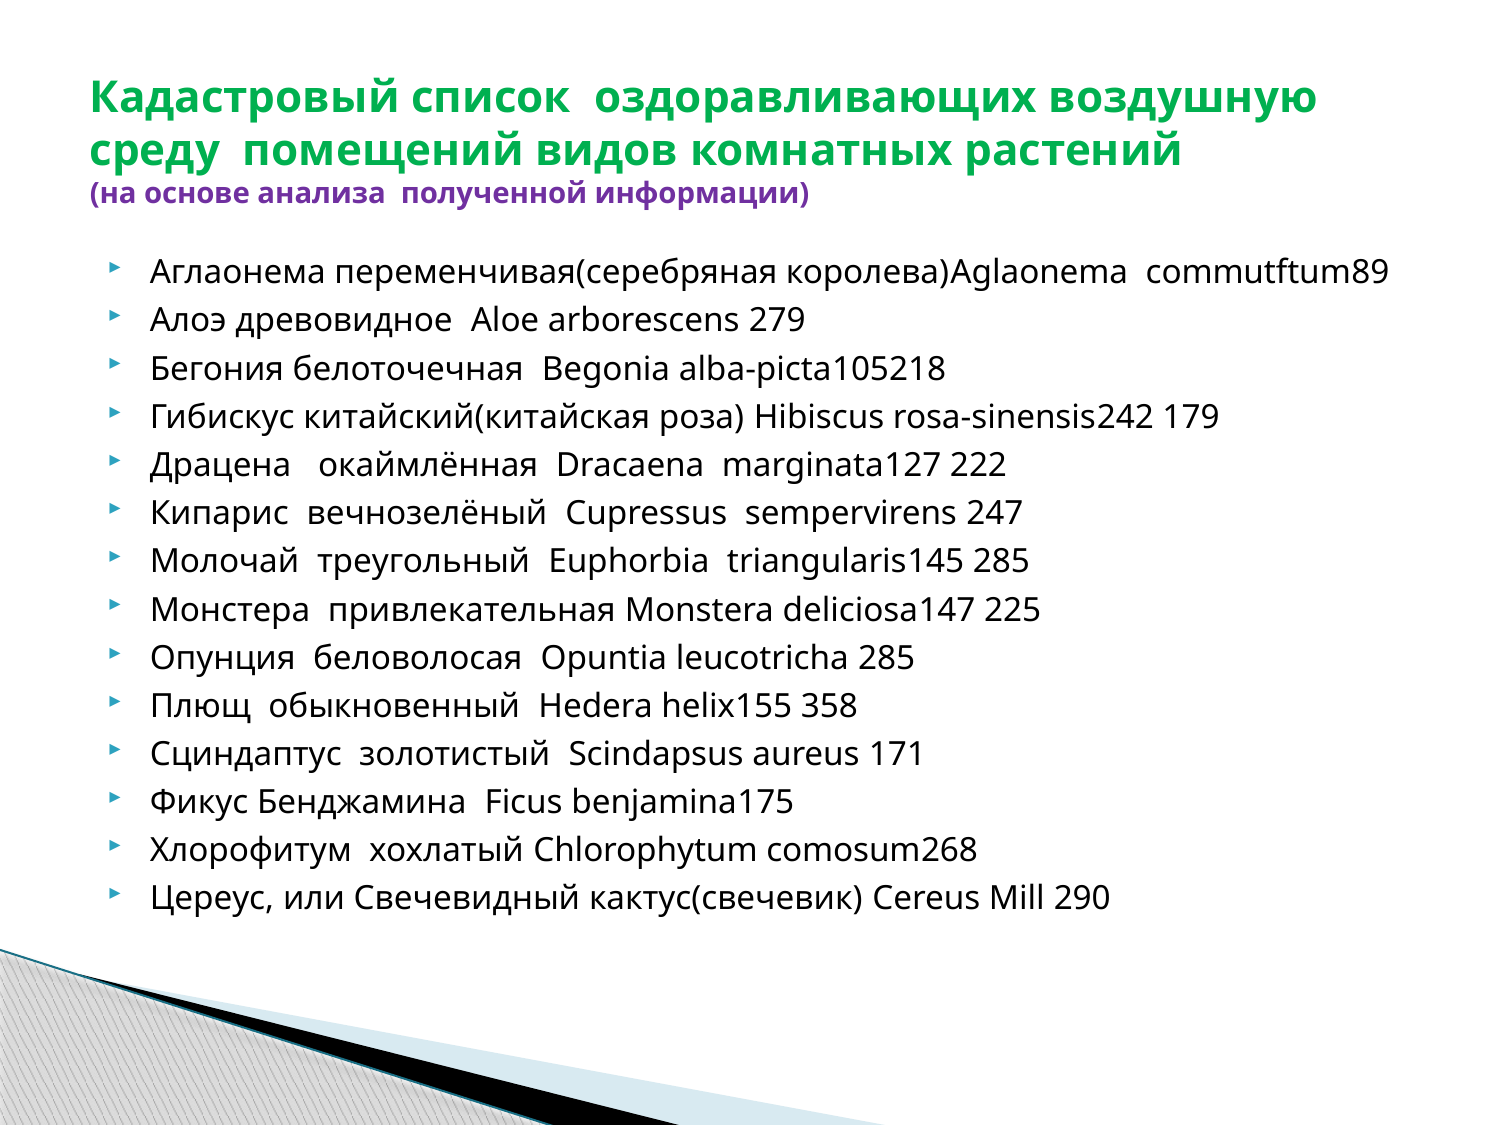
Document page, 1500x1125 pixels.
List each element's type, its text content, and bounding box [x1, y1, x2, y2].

list Аглаонема переменчивая(серебряная королева)Aglaonema commutftum89 Алоэ древовидное Aloe arborescens 279 Бегония белоточечная Begonia alba-picta105218 Гибискус китайский(китайская роза) Hibiscus rosa-sinensis242 179 Драцена окаймлённая Dracaena marginata127 222 Кипарис вечнозелёный Cupressus sempervirens 247 Молочай треугольный Euphorbia triangularis145 285 Монстера привлекательная Monstera deliciosa147 225 Опунция беловолосая Opuntia leucotricha 285 Плющ обыкновенный Hedera helix155 358 Сциндаптус золотистый Scindapsus aureus 171 Фикус Бенджамина Ficus benjamina175 Хлорофитум хохлатый Chlorophytum comosum268 Цереус, или Свечевидный кактус(свечевик) Cereus Mill 290 [75, 243, 1425, 986]
title Кадастровый список оздоравливающих воздушную среду помещений видов комнатных растений (на основе анализа полученной информации) [75, 45, 1425, 233]
